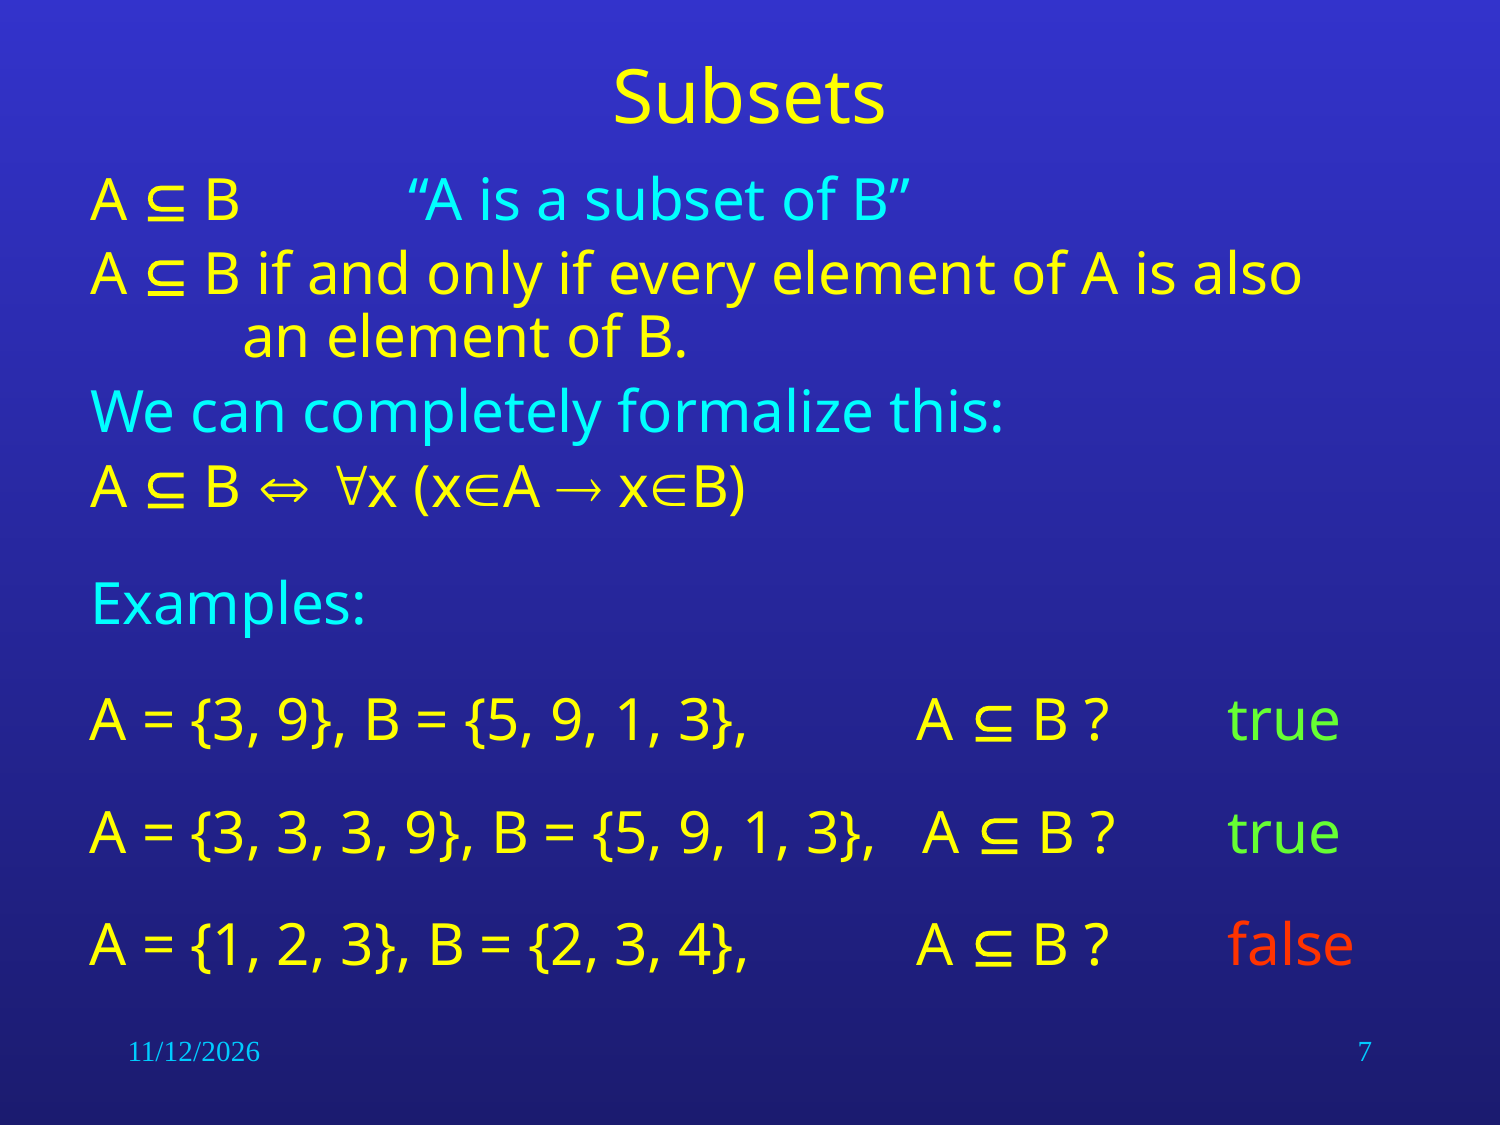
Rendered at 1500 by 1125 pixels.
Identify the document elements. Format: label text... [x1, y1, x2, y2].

text_box true [1212, 787, 1388, 873]
text_box false [1212, 900, 1388, 985]
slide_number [112, 1025, 425, 1100]
text_box A = {3, 9}, B = {5, 9, 1, 3}, A  B ? [74, 675, 1212, 760]
text_box A = {3, 3, 3, 9}, B = {5, 9, 1, 3}, A  B ? [74, 787, 1188, 873]
slide_number 7 [1074, 1025, 1388, 1100]
text_box true [1212, 675, 1388, 760]
list A  B “A is a subset of B” A  B if and only if every element of A is also an element of B. We can completely formalize this: A  B  x (xA  xB) Examples: [75, 162, 1425, 663]
text_box A = {1, 2, 3}, B = {2, 3, 4}, A  B ? [74, 900, 1188, 985]
title Subsets [112, 24, 1388, 162]
